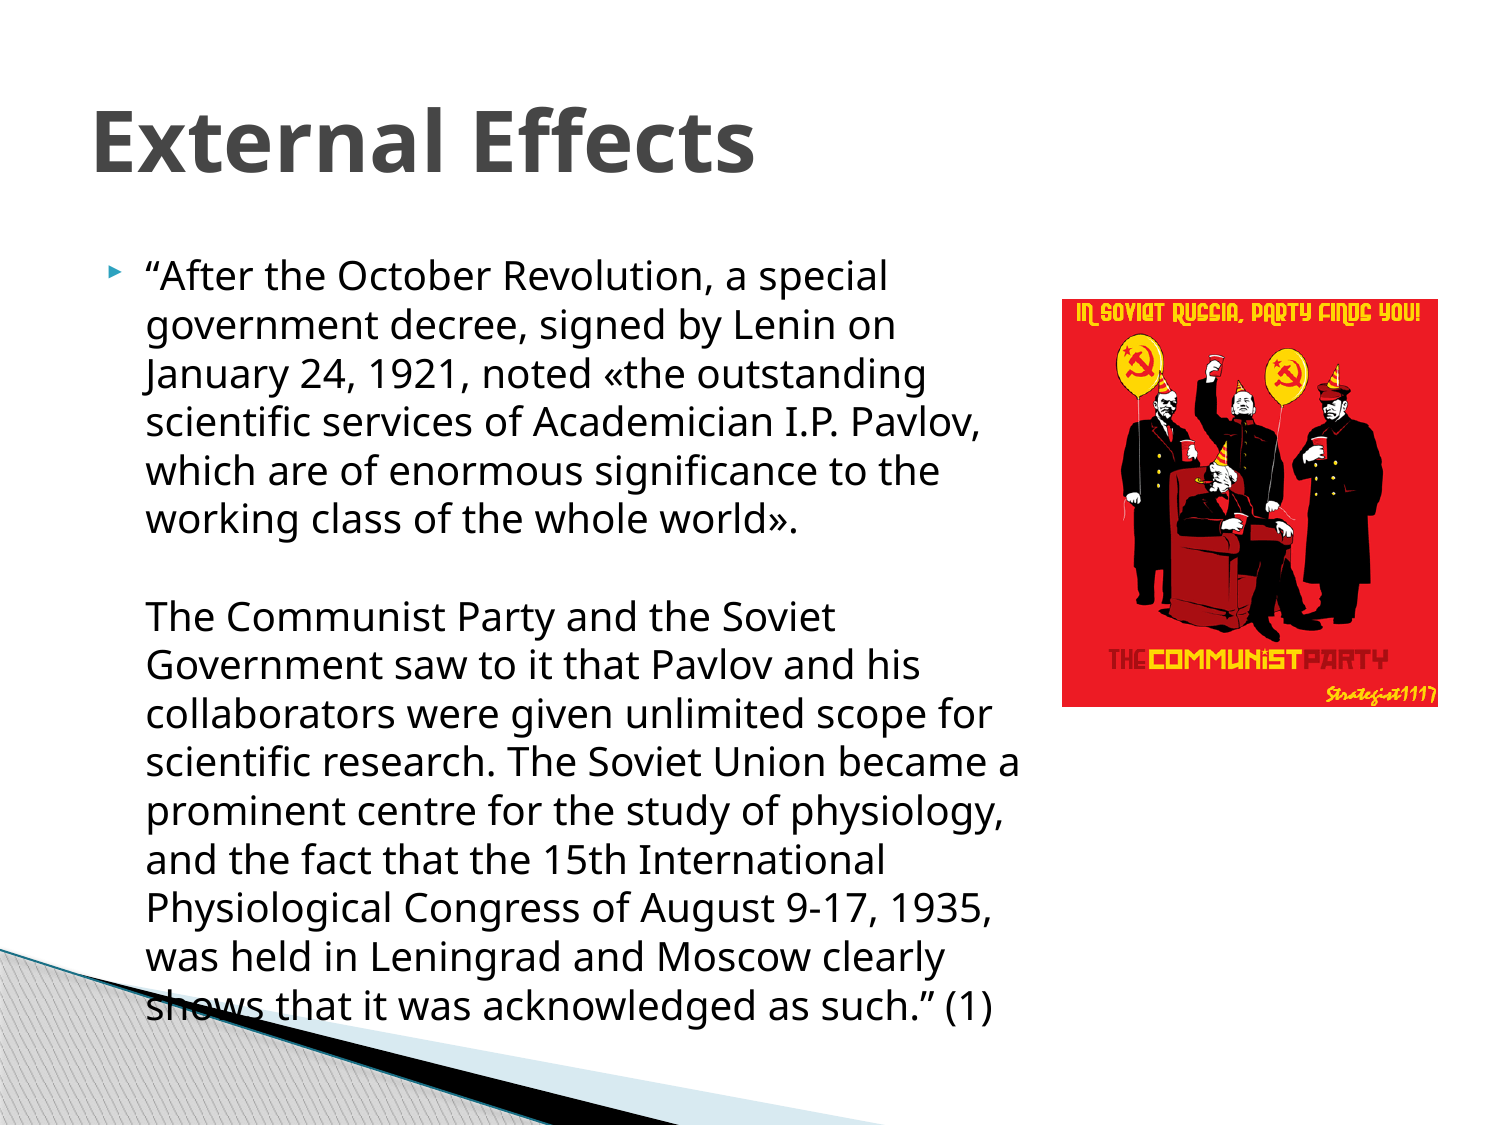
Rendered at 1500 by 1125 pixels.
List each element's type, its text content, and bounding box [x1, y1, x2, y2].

title External Effects [75, 45, 1425, 233]
list “After the October Revolution, a special government decree, signed by Lenin on January 24, 1921, noted «the outstanding scientific services of Academician I.P. Pavlov, which are of enormous significance to the working class of the whole world». The Communist Party and the Soviet Government saw to it that Pavlov and his collaborators were given unlimited scope for scientific research. The Soviet Union became a prominent centre for the study of physiology, and the fact that the 15th International Physiological Congress of August 9-17, 1935, was held in Leningrad and Moscow clearly shows that it was acknowledged as such.” (1) [75, 243, 1038, 1125]
picture [1062, 299, 1438, 707]
